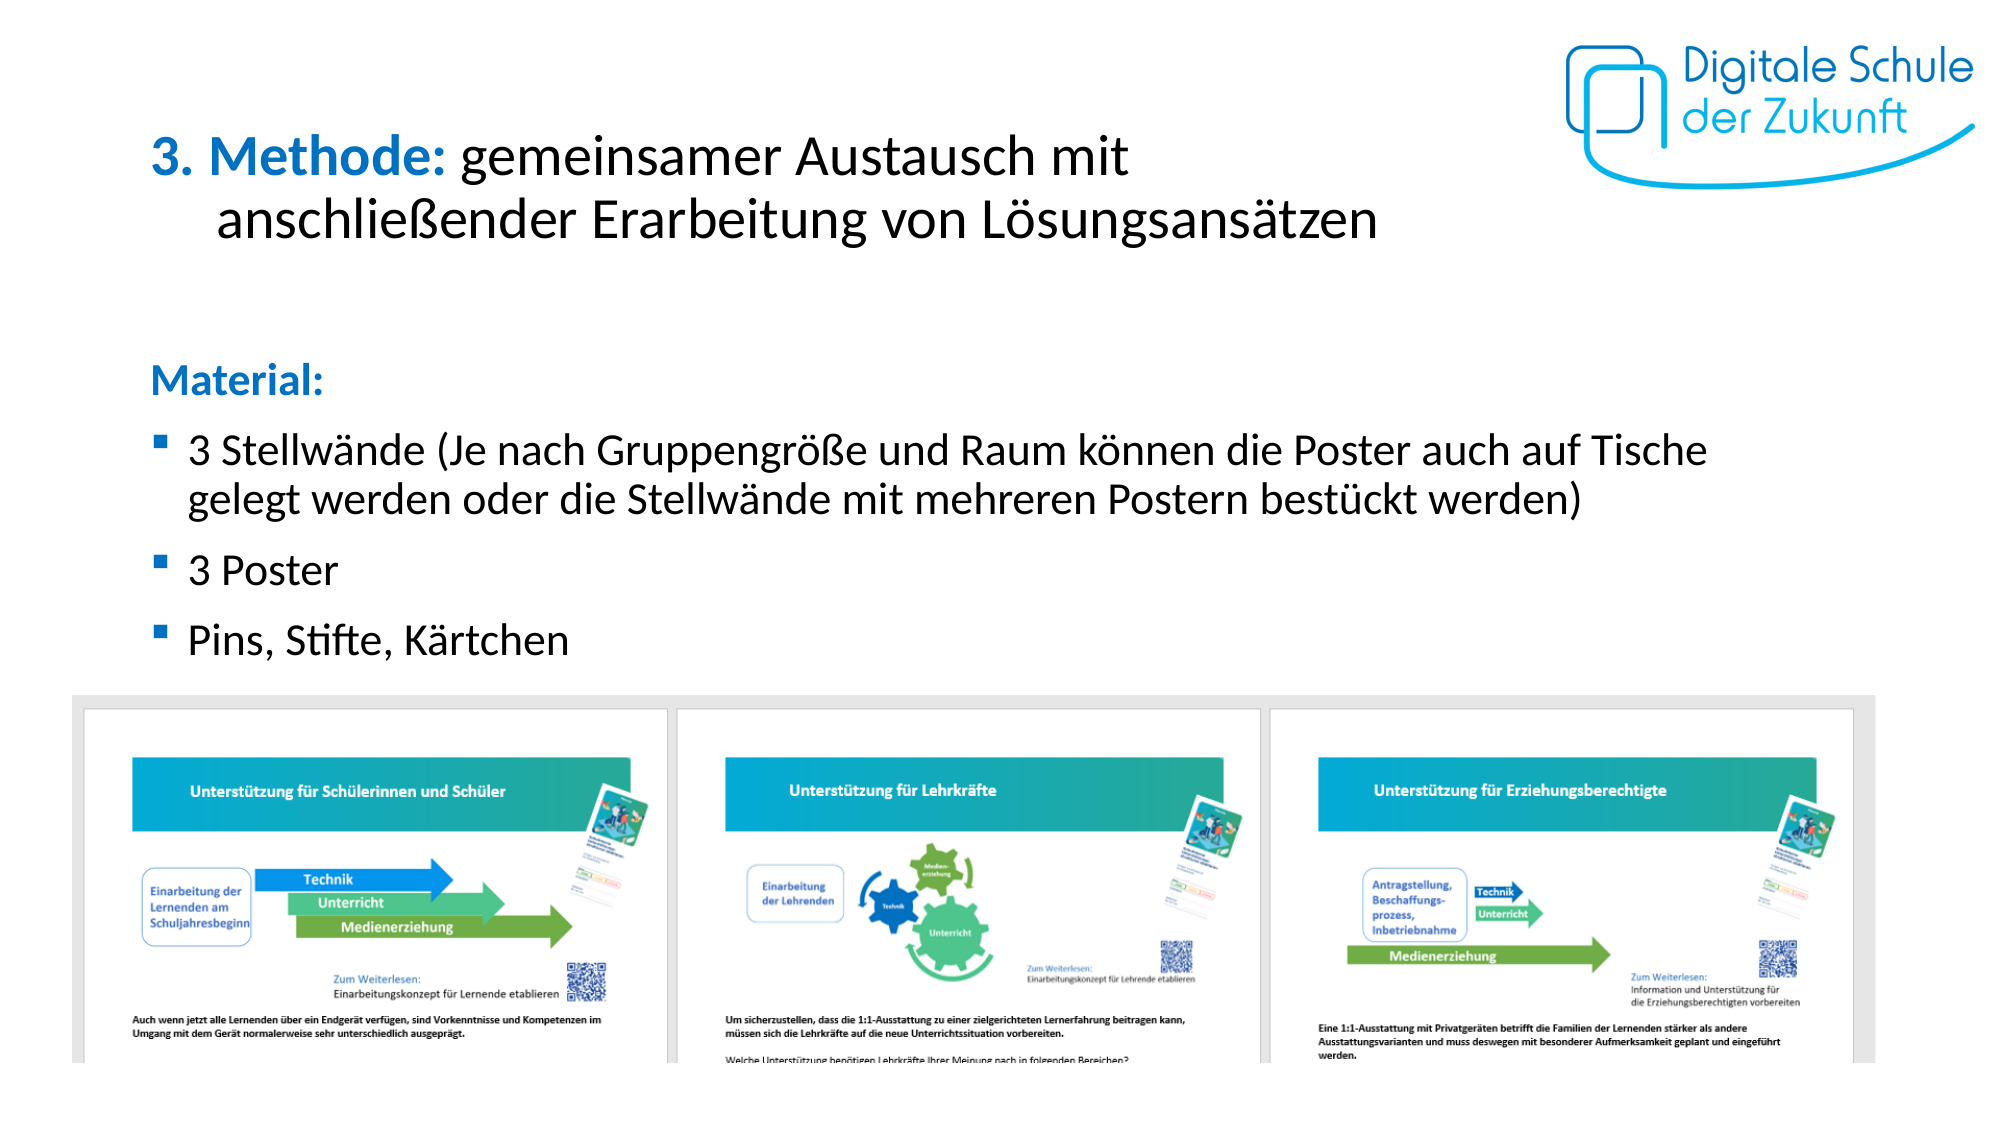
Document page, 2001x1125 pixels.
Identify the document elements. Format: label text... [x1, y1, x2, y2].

picture [72, 694, 1876, 1063]
picture [1534, 0, 2000, 218]
list 3. Methode: gemeinsamer Austausch mit anschließender Erarbeitung von Lösungsansätzen Material: 3 Stellwände (Je nach Gruppengröße und Raum können die Poster auch auf Tische gelegt werden oder die Stellwände mit mehreren Postern bestückt werden) 3 Poster Pins, Stifte, Kärtchen [135, 117, 1813, 692]
